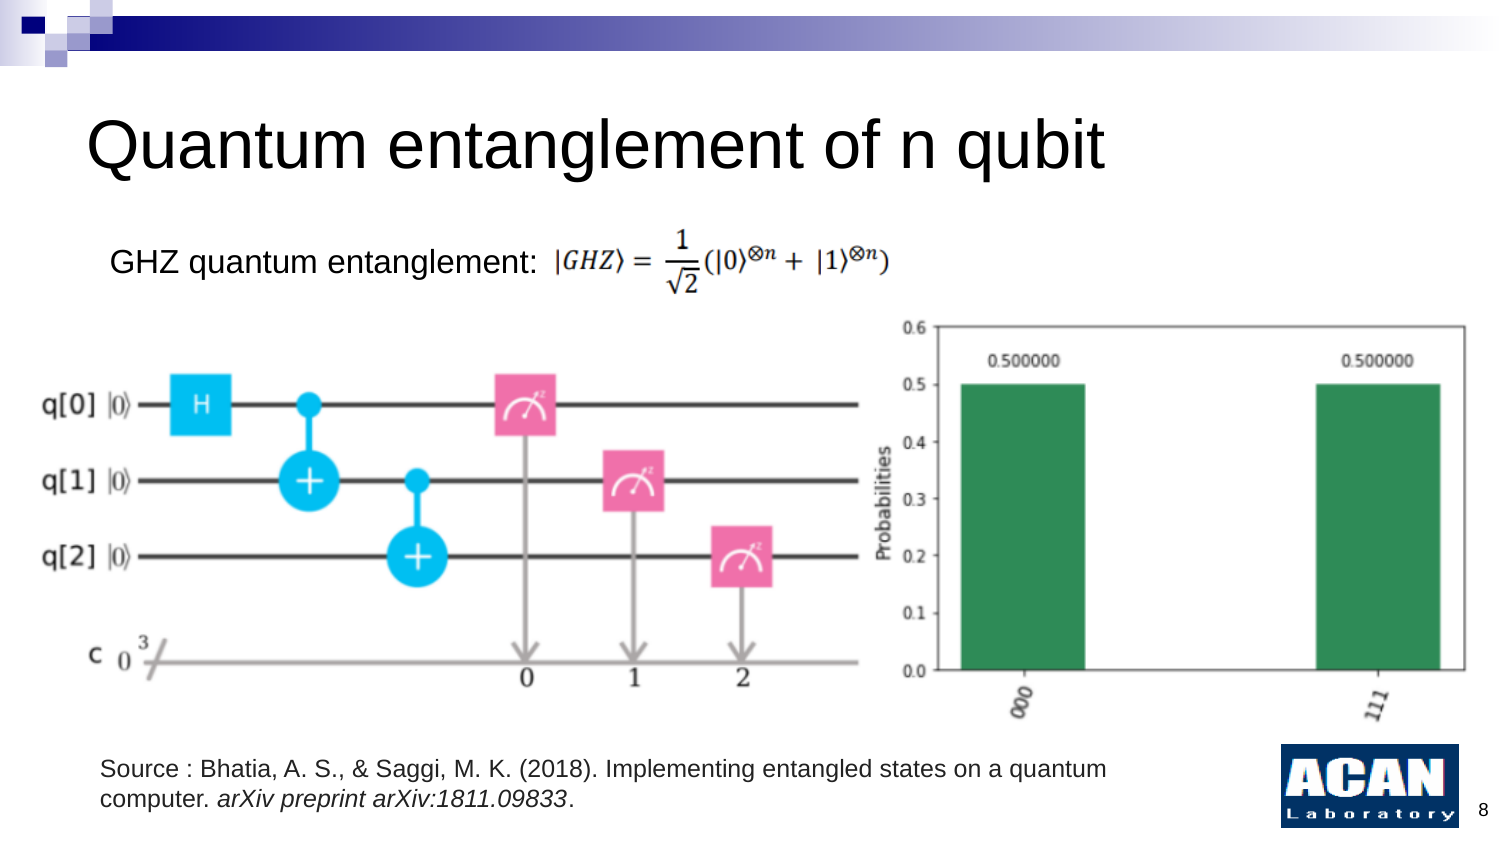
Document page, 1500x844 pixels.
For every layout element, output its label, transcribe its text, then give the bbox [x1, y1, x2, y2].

picture [548, 223, 892, 304]
text_box Source : Bhatia, A. S., & Saggi, M. K. (2018). Implementing entangled states on a quantum computer. arXiv preprint arXiv:1811.09833. [84, 737, 1234, 828]
picture [33, 315, 1482, 726]
slide_number 8 [1234, 796, 1500, 827]
picture [1281, 744, 1459, 796]
title Quantum entanglement of n qubit [75, 56, 1425, 226]
text_box GHZ quantum entanglement: [94, 224, 546, 295]
